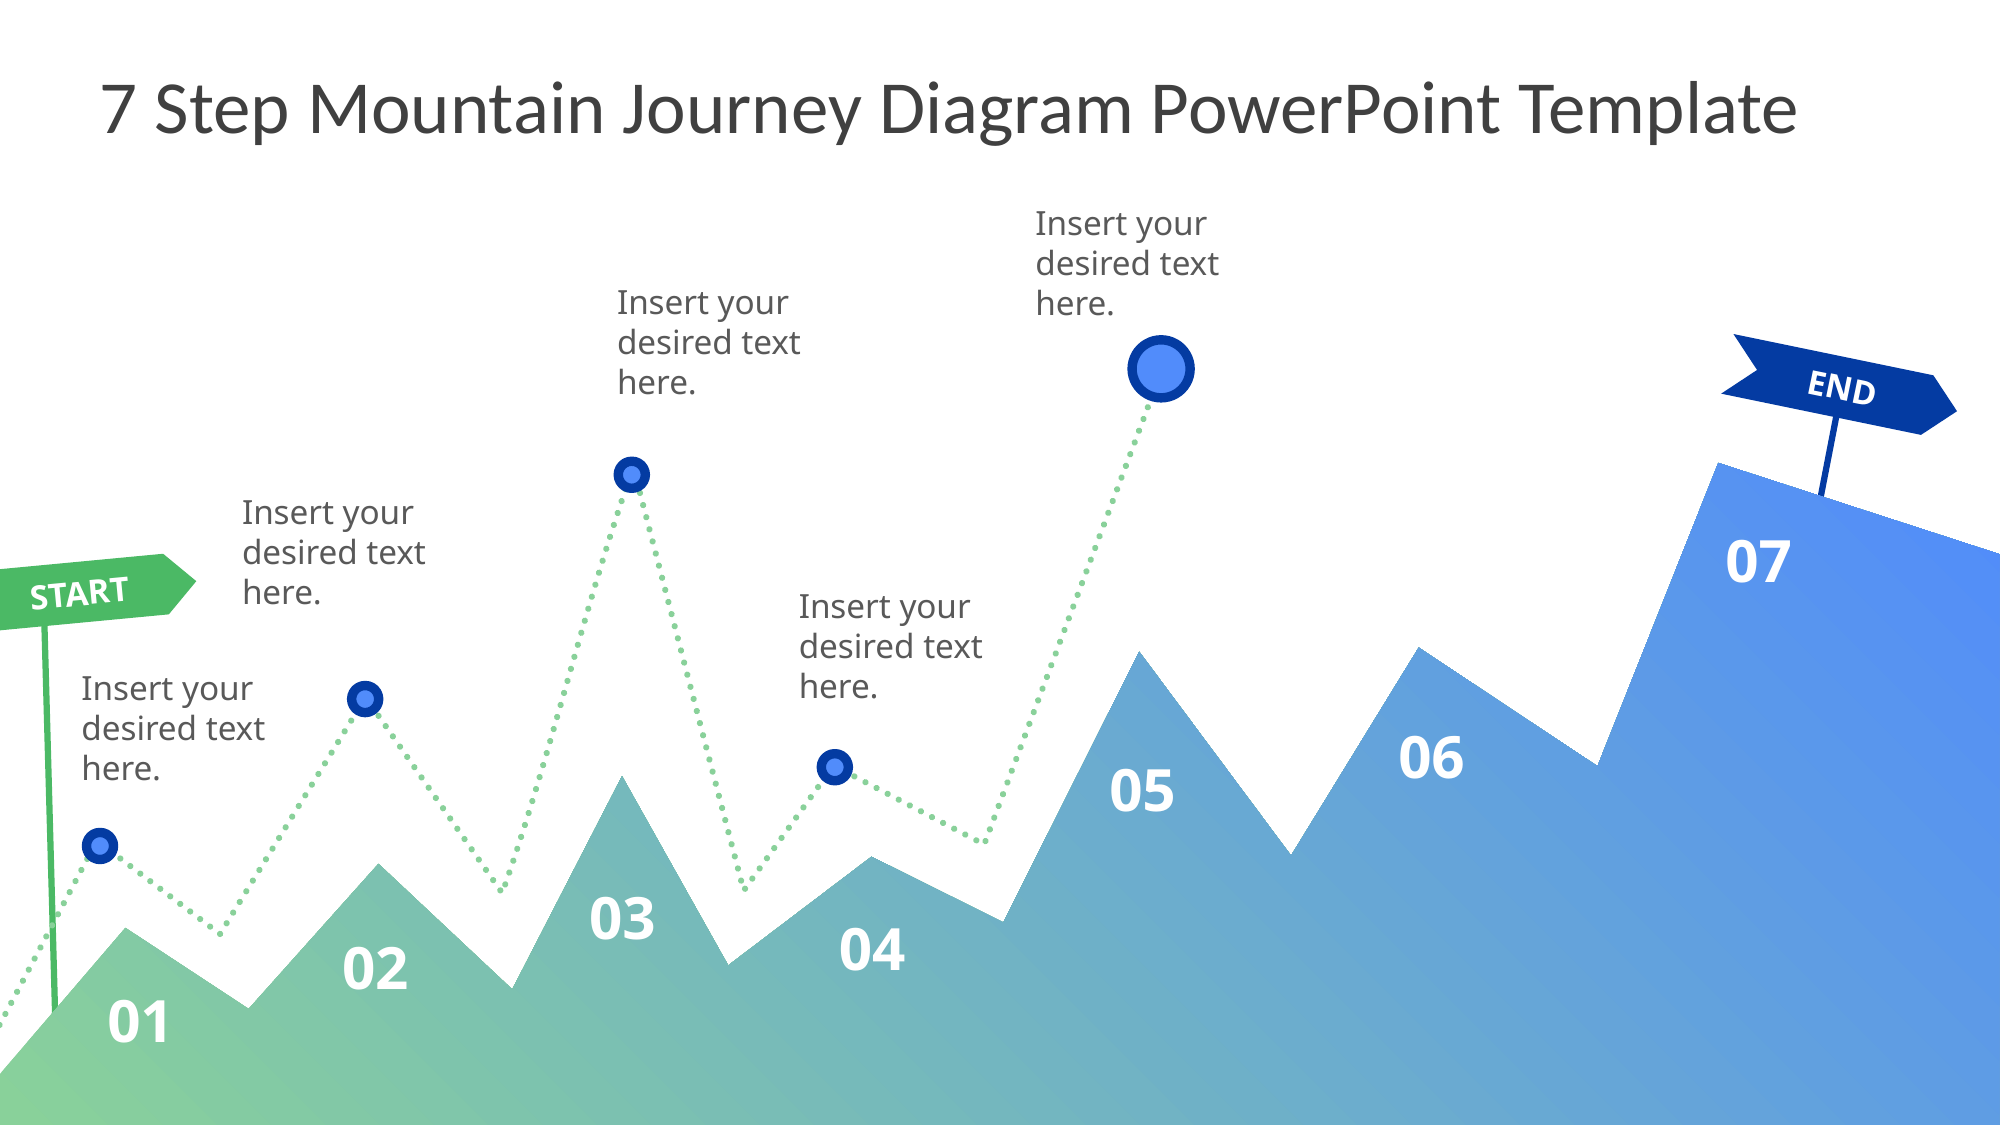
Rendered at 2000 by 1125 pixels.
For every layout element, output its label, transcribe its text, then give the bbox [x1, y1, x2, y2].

text_box [819, 751, 851, 783]
text_box [144, 386, 1151, 943]
text_box 05 [1094, 745, 1191, 831]
text_box 07 [1710, 545, 1807, 602]
title 7 Step Mountain Journey Diagram PowerPoint Template [99, 45, 1900, 162]
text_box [1712, 355, 1948, 538]
text_box Insert your desired text here. [1035, 194, 1309, 330]
text_box 02 [327, 924, 424, 1009]
text_box [1129, 337, 1193, 400]
text_box 06 [1383, 712, 1480, 798]
text_box [0, 485, 2000, 1125]
text_box [349, 683, 381, 715]
text_box 03 [574, 873, 671, 959]
text_box Insert your desired text here. [617, 274, 891, 409]
text_box 01 [92, 976, 189, 1062]
text_box 04 [823, 904, 921, 990]
text_box [616, 459, 648, 491]
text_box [0, 553, 139, 1026]
text_box Insert your desired text here. [798, 577, 1000, 713]
text_box Insert your desired text here. [242, 483, 516, 619]
text_box Insert your desired text here. [144, 659, 336, 795]
